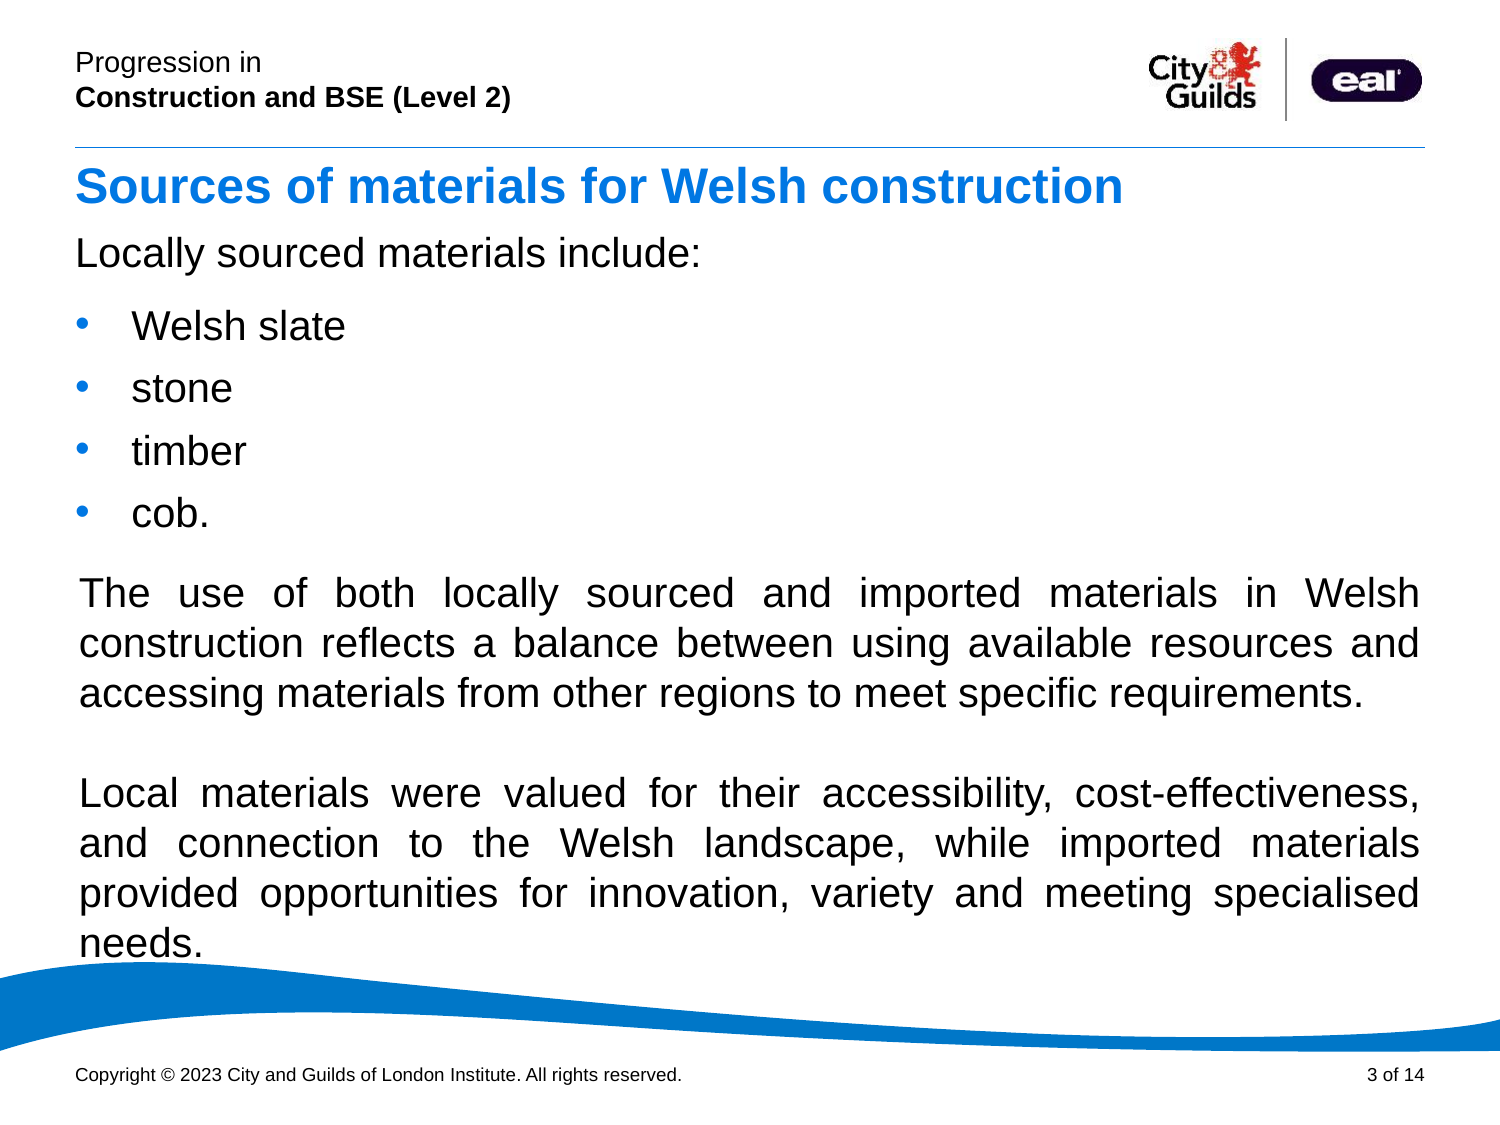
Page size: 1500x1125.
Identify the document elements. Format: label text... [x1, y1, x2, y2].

picture [1149, 38, 1422, 121]
title Sources of materials for Welsh construction [74, 153, 1426, 217]
text_box The use of both locally sourced and imported materials in Welsh construction reflects a balance between using available resources and accessing materials from other regions to meet specific requirements. Local materials were valued for their accessibility, cost-effectiveness, and connection to the Welsh landscape, while imported materials provided opportunities for innovation, variety and meeting specialised needs. [64, 558, 1436, 973]
list Locally sourced materials include: Welsh slate stone timber cob. [74, 225, 1426, 545]
